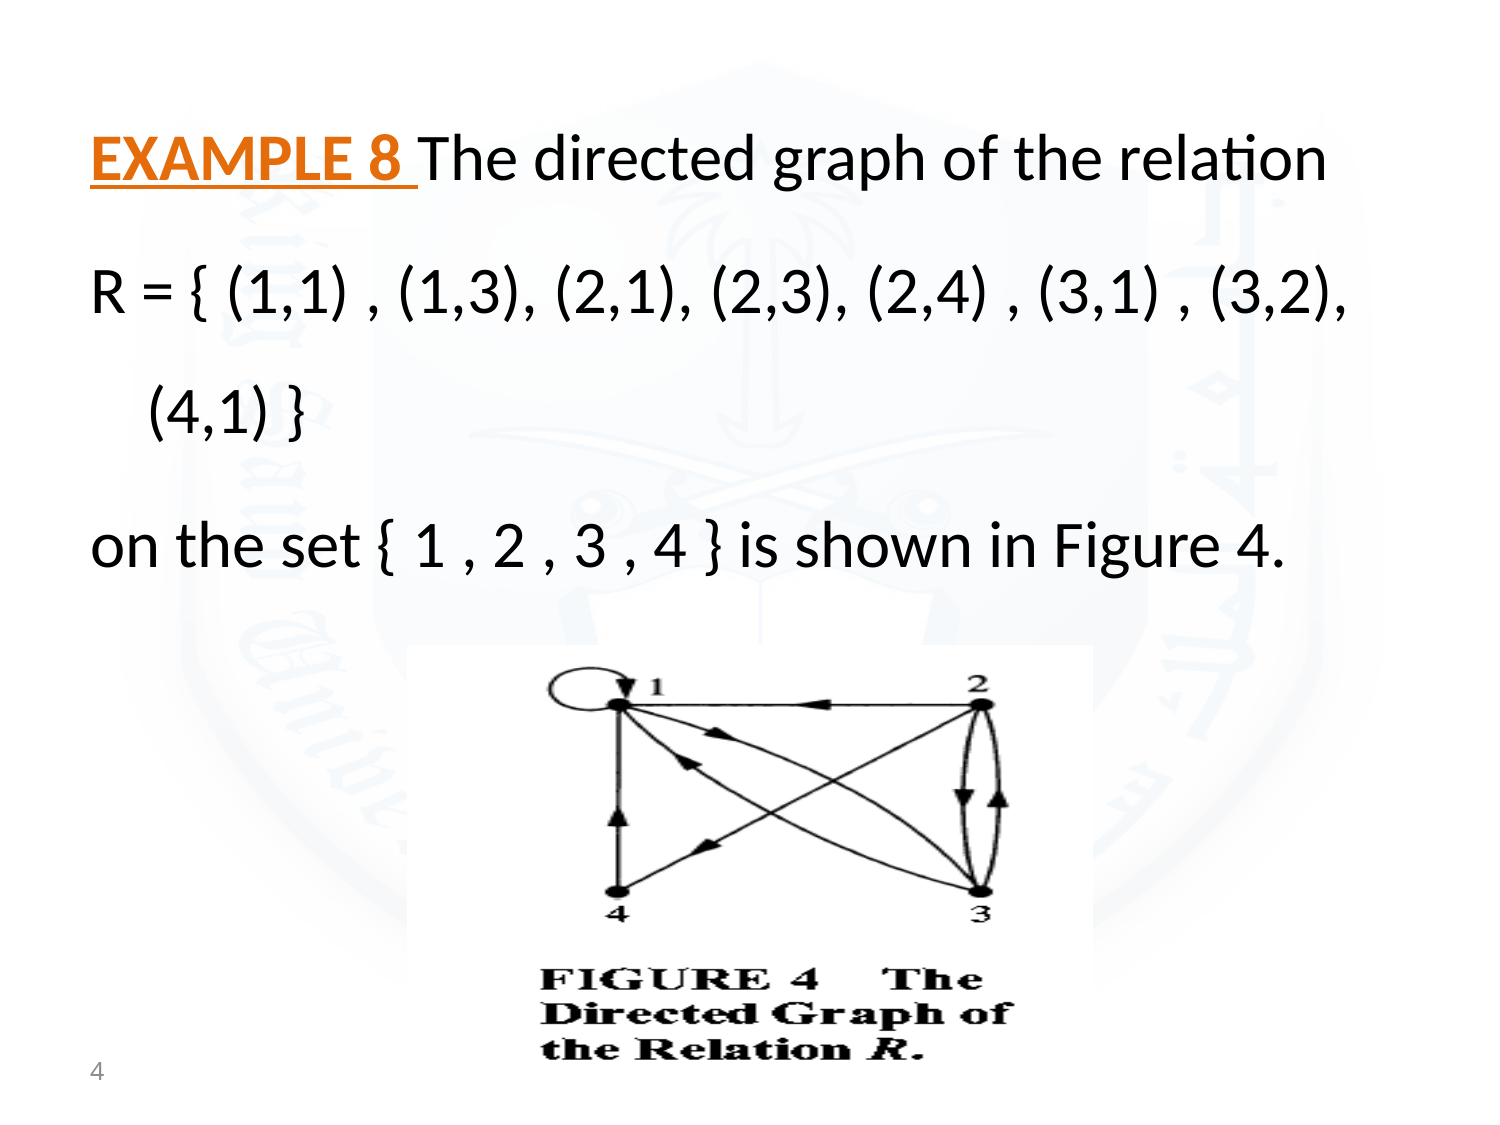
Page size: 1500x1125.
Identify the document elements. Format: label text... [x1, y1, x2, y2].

list EXAMPLE 8 The directed graph of the relation R = { (1,1) , (1,3), (2,1), (2,3), (2,4) , (3,1) , (3,2), (4,1) } on the set { 1 , 2 , 3 , 4 } is shown in Figure 4. [75, 66, 1425, 946]
picture [407, 644, 1093, 1108]
slide_number 4 [75, 1042, 402, 1103]
